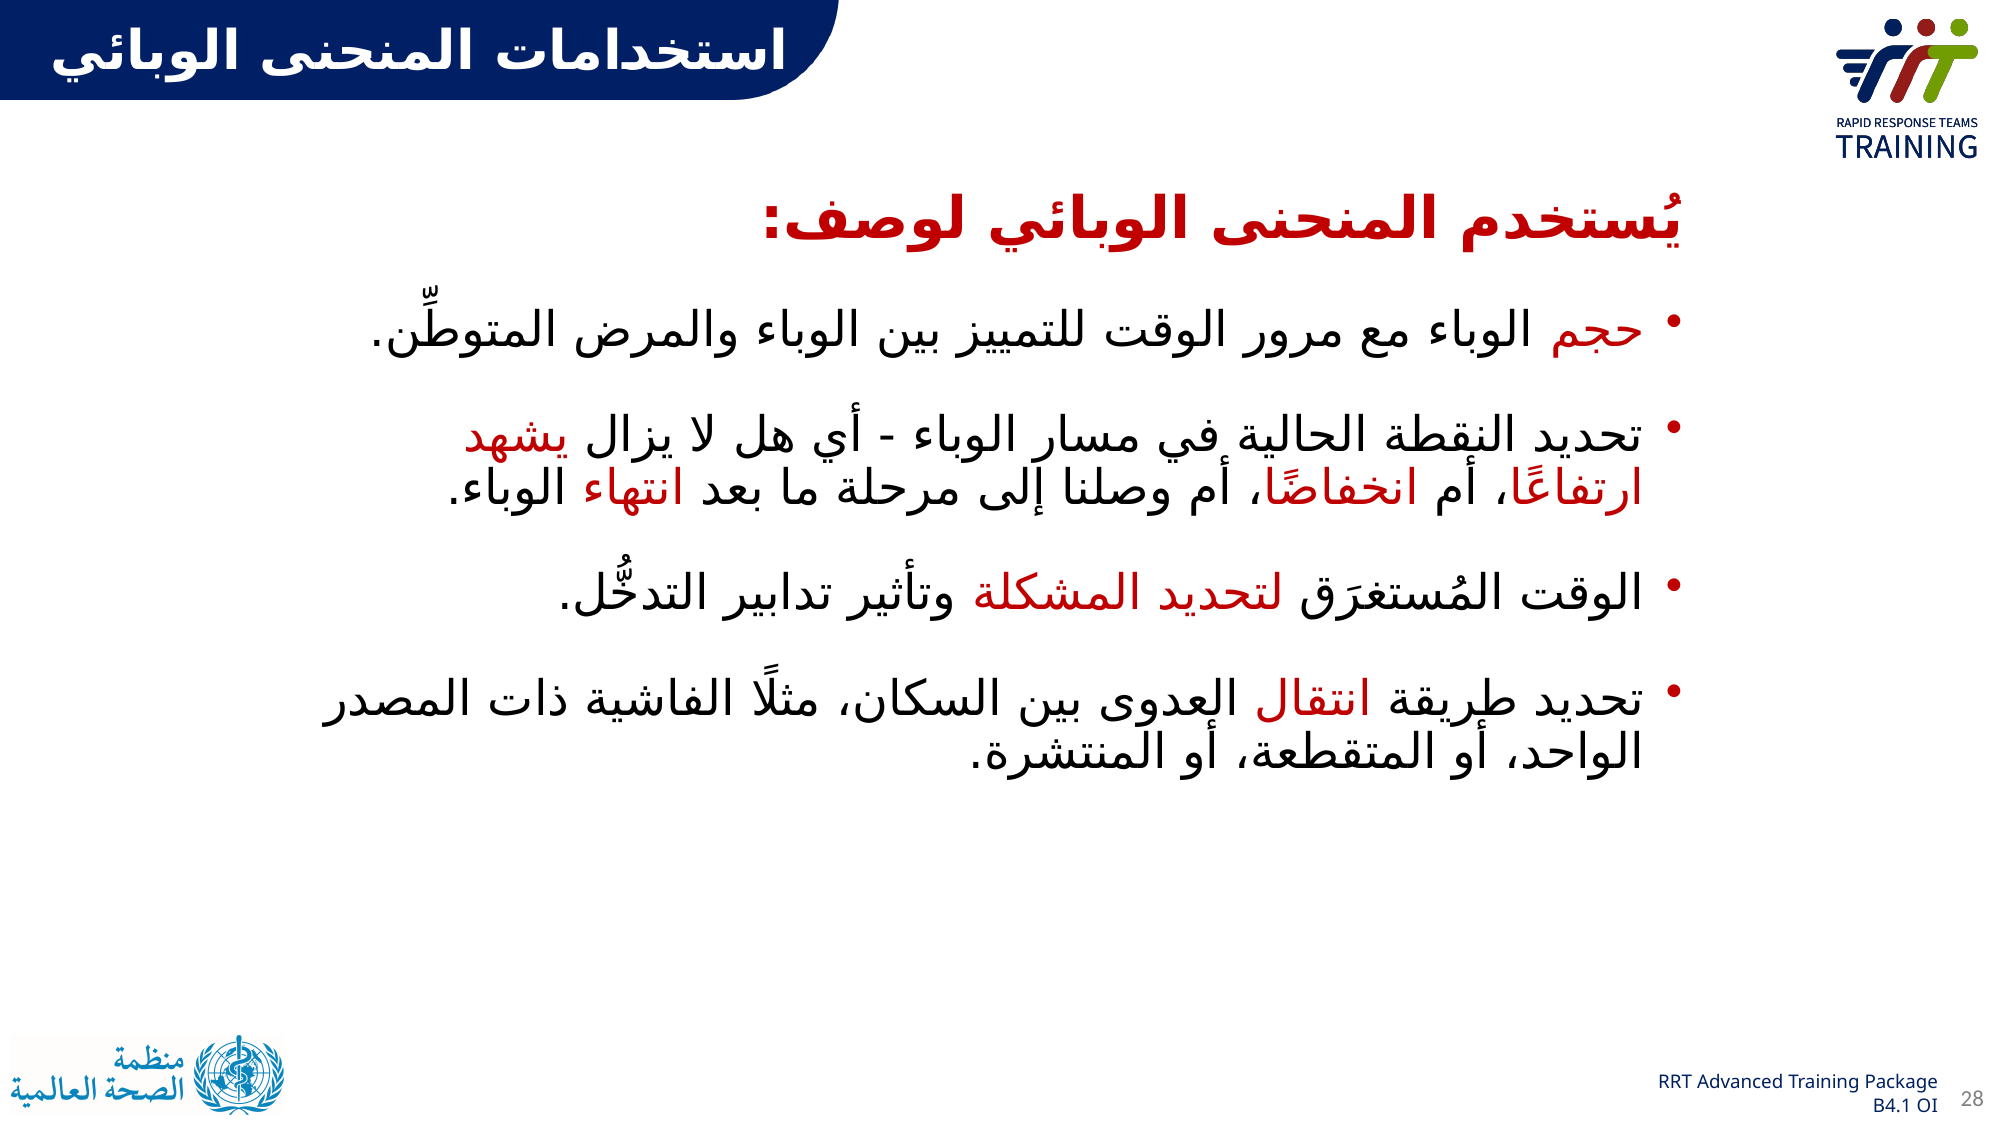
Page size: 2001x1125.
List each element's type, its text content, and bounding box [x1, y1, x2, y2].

picture [241, 1050, 247, 1059]
picture [0, 0, 839, 100]
list يُستخدم المنحنى الوبائي لوصف: حجم الوباء مع مرور الوقت للتمييز بين الوباء والمرض المتوطِّن. تحديد النقطة الحالية في مسار الوباء - أي هل لا يزال يشهد ارتفاعًا، أم انخفاضًا، أم وصلنا إلى مرحلة ما بعد انتهاء الوباء. الوقت المُستغرَق لتحديد المشكلة وتأثير تدابير التدخُّل. تحديد طريقة انتقال العدوى بين السكان، مثلًا الفاشية ذات المصدر الواحد، أو المتقطعة، أو المنتشرة. [308, 180, 1692, 945]
picture [11, 1035, 284, 1115]
picture [1835, 19, 1978, 167]
text_box استخدامات المنحنى الوبائي [24, 8, 797, 95]
